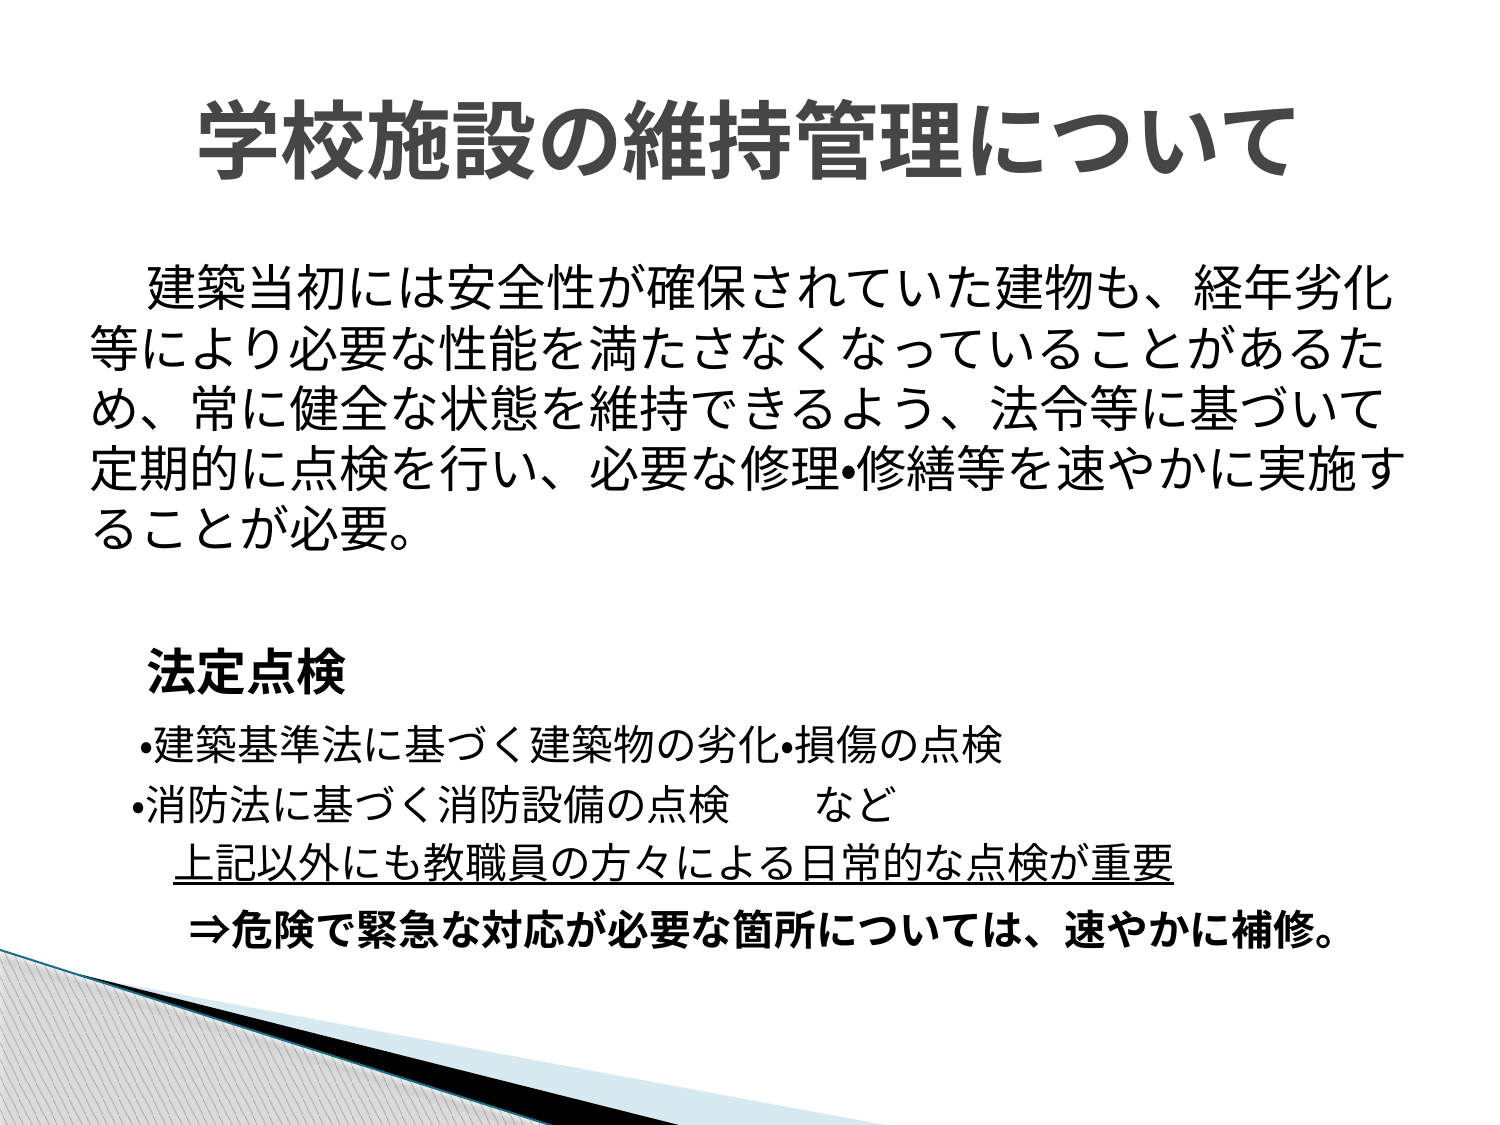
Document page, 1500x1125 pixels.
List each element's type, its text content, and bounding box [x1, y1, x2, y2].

list 建築当初には安全性が確保されていた建物も、経年劣化等により必要な性能を満たさなくなっていることがあるため、常に健全な状態を維持できるよう、法令等に基づいて定期的に点検を行い、必要な修理・修繕等を速やかに実施することが必要。 法定点検 ・建築基準法に基づく建築物の劣化・損傷の点検 ・消防法に基づく消防設備の点検 など 上記以外にも教職員の方々による日常的な点検が重要 ⇒危険で緊急な対応が必要な箇所については、速やかに補修。 [75, 243, 1425, 986]
title 学校施設の維持管理について [75, 45, 1425, 233]
